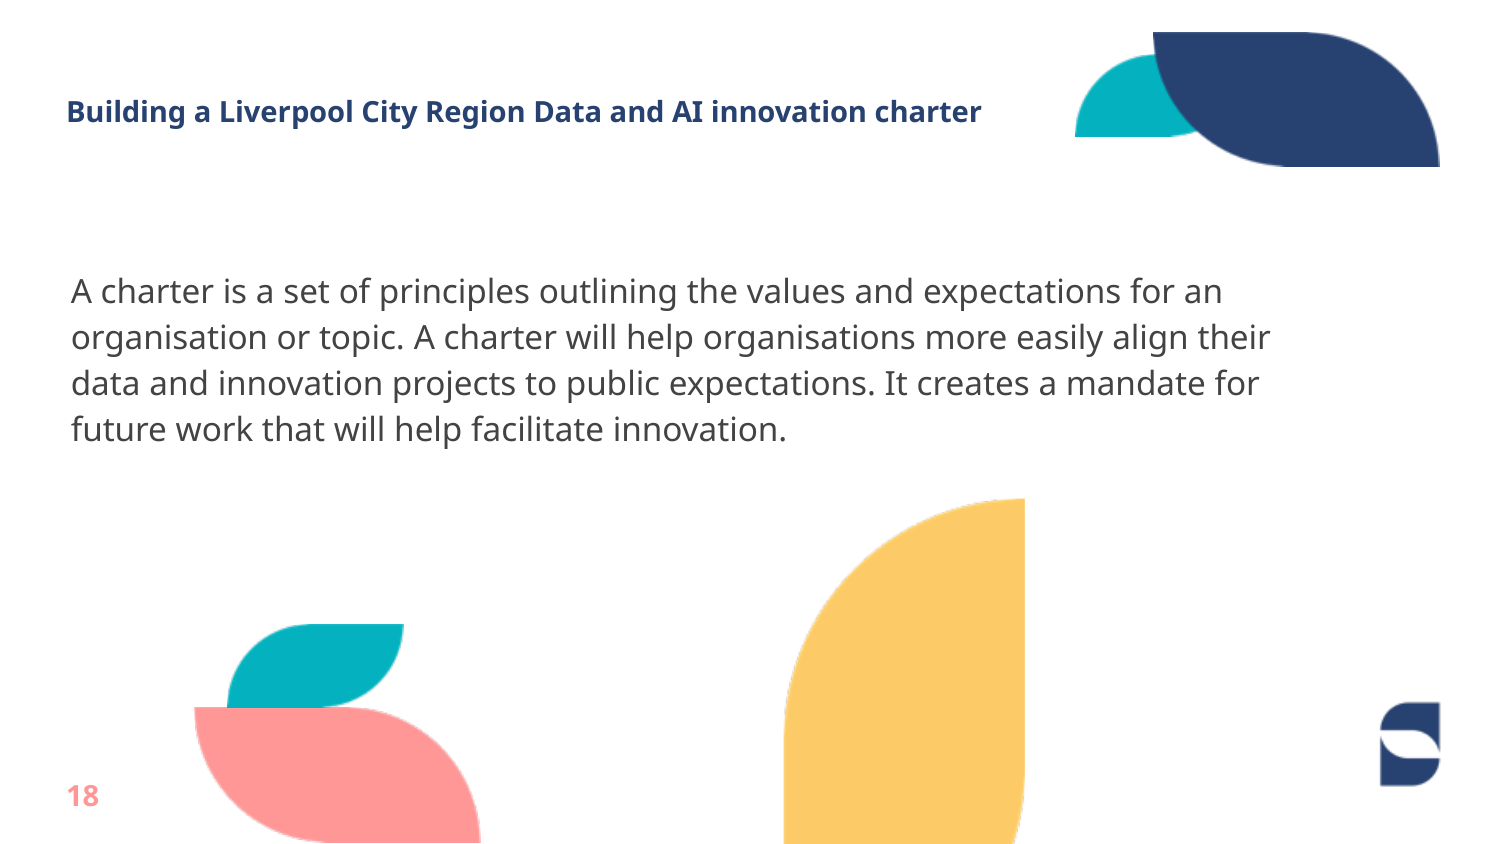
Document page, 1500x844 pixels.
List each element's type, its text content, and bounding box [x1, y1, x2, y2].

slide_number 18 [51, 764, 142, 830]
list A charter is a set of principles outlining the values and expectations for an organisation or topic. A charter will help organisations more easily align their data and innovation projects to public expectations. It creates a mandate for future work that will help facilitate innovation. [35, 249, 1334, 469]
picture [1074, 31, 1440, 168]
picture [1363, 685, 1458, 804]
picture [193, 624, 481, 843]
picture [647, 499, 1160, 844]
title Building a Liverpool City Region Data and AI innovation charter [51, 72, 1076, 167]
